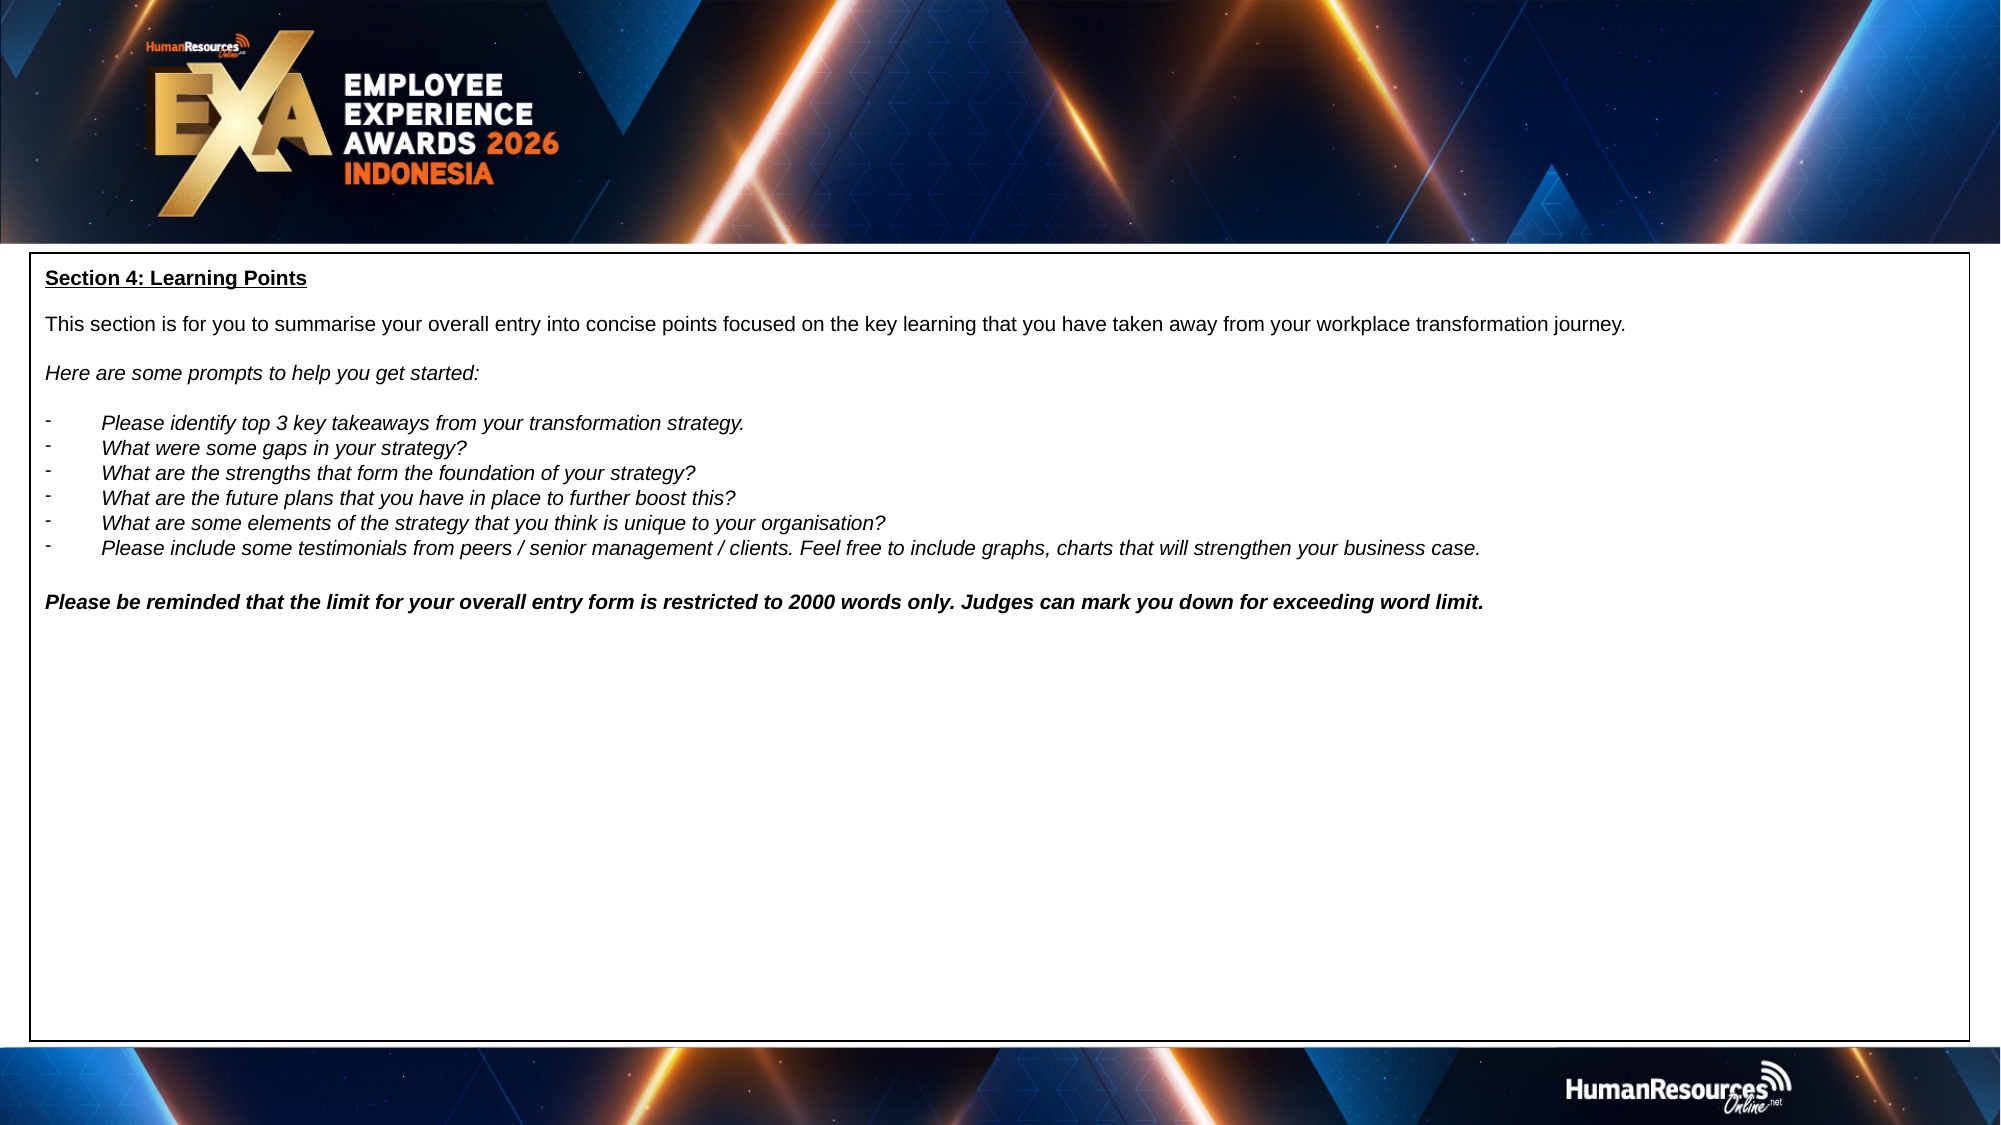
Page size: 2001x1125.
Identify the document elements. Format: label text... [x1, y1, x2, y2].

text_box Section 4: Learning Points This section is for you to summarise your overall entry into concise points focused on the key learning that you have taken away from your workplace transformation journey. Here are some prompts to help you get started: Please identify top 3 key takeaways from your transformation strategy. What were some gaps in your strategy? What are the strengths that form the foundation of your strategy? What are the future plans that you have in place to further boost this? What are some elements of the strategy that you think is unique to your organisation? Please include some testimonials from peers / senior management / clients. Feel free to include graphs, charts that will strengthen your business case. Please be reminded that the limit for your overall entry form is restricted to 2000 words only. Judges can mark you down for exceeding word limit. [30, 253, 1970, 1042]
picture [0, 0, 2001, 1125]
